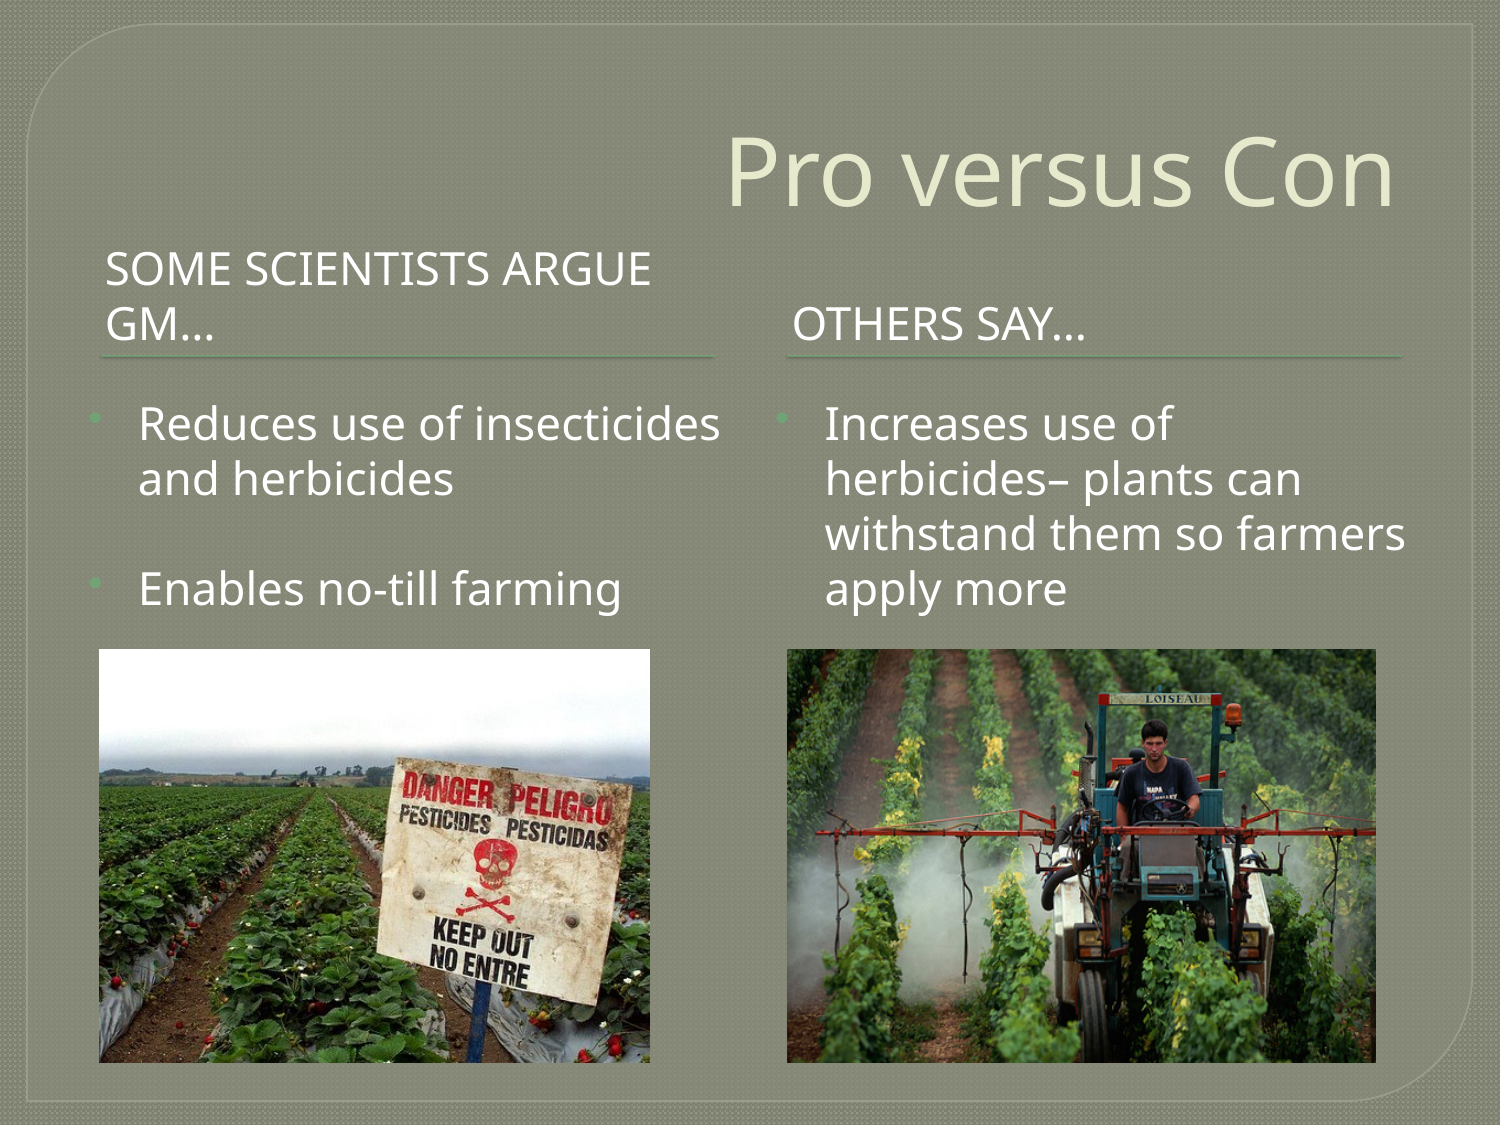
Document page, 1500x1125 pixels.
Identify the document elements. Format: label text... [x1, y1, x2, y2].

picture [99, 649, 651, 1063]
title Pro versus Con [62, 45, 1413, 233]
list Others say… [761, 251, 1425, 357]
list Increases use of herbicides– plants can withstand them so farmers apply more [761, 387, 1425, 1035]
picture [787, 649, 1376, 1063]
list Some scientists argue GM… [75, 251, 738, 357]
list Reduces use of insecticides and herbicides Enables no-till farming [75, 387, 738, 1035]
